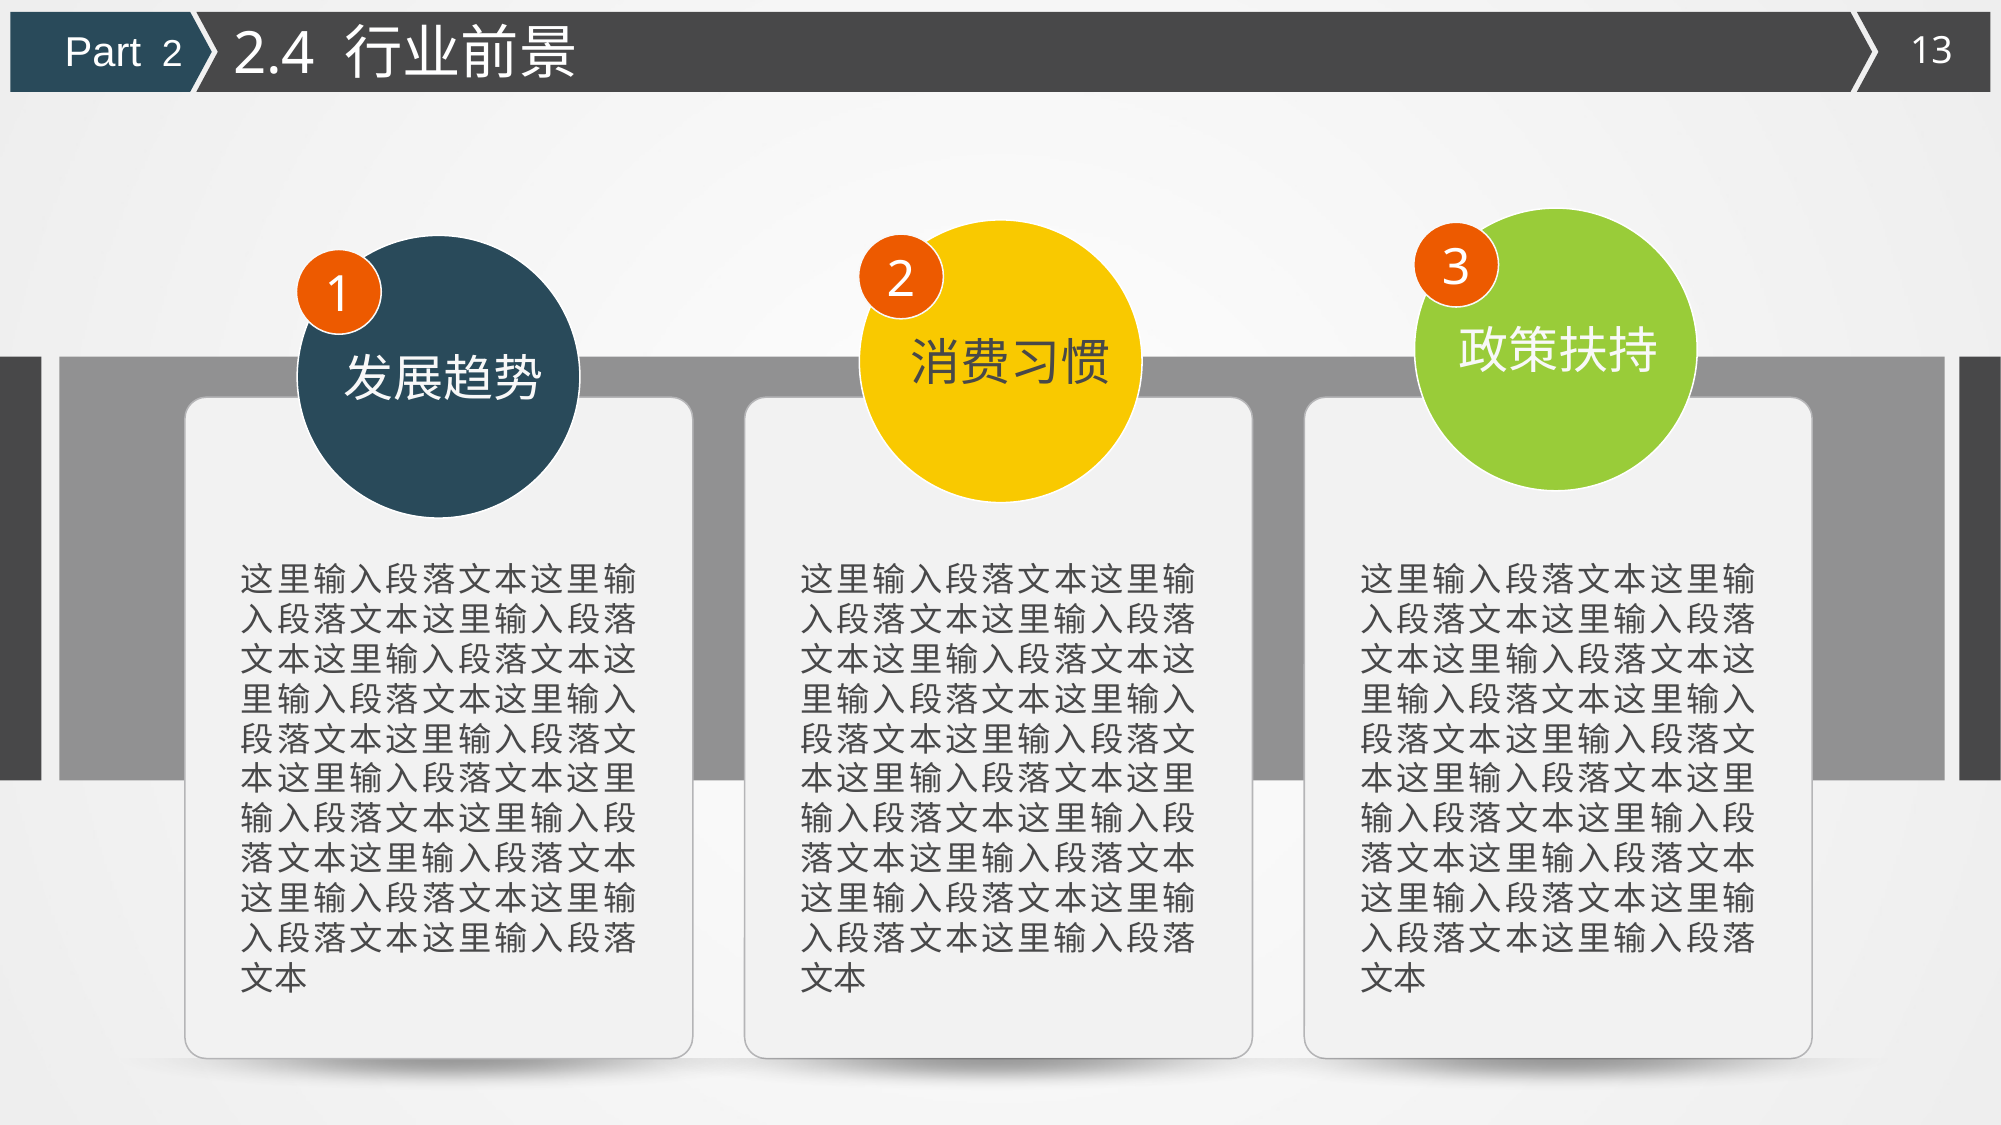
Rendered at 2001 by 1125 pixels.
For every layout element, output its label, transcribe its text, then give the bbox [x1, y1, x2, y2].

text_box [744, 397, 1253, 1056]
text_box [59, 356, 298, 781]
text_box [184, 397, 693, 1056]
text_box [296, 249, 382, 335]
text_box 这里输入段落文本这里输入段落文本这里输入段落文本这里输入段落文本这里输入段落文本这里输入段落文本这里输入段落文本这里输入段落文本这里输入段落文本这里输入段落文本这里输入段落文本这里输入段落文本这里输入段落文本这里输入段落文本 [1345, 550, 1771, 1005]
text_box [1690, 356, 1945, 781]
text_box [1959, 356, 2001, 781]
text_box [1413, 221, 1499, 308]
text_box 消费习惯 [895, 323, 1126, 399]
text_box [859, 219, 1143, 503]
text_box 这里输入段落文本这里输入段落文本这里输入段落文本这里输入段落文本这里输入段落文本这里输入段落文本这里输入段落文本这里输入段落文本这里输入段落文本这里输入段落文本这里输入段落文本这里输入段落文本这里输入段落文本这里输入段落文本 [785, 550, 1211, 1005]
text_box Part 2 [22, 17, 198, 83]
text_box [0, 356, 42, 781]
text_box [1414, 208, 1698, 491]
text_box [1304, 397, 1813, 1056]
text_box [579, 356, 863, 781]
text_box 发展趋势 [328, 338, 559, 414]
text_box [1138, 356, 1422, 781]
picture [0, 0, 2001, 1125]
text_box 这里输入段落文本这里输入段落文本这里输入段落文本这里输入段落文本这里输入段落文本这里输入段落文本这里输入段落文本这里输入段落文本这里输入段落文本这里输入段落文本这里输入段落文本这里输入段落文本这里输入段落文本这里输入段落文本 [226, 550, 652, 1005]
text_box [858, 233, 944, 320]
text_box [297, 235, 580, 519]
text_box 政策扶持 [1443, 311, 1674, 387]
text_box 2.4 行业前景 [218, 7, 1046, 93]
